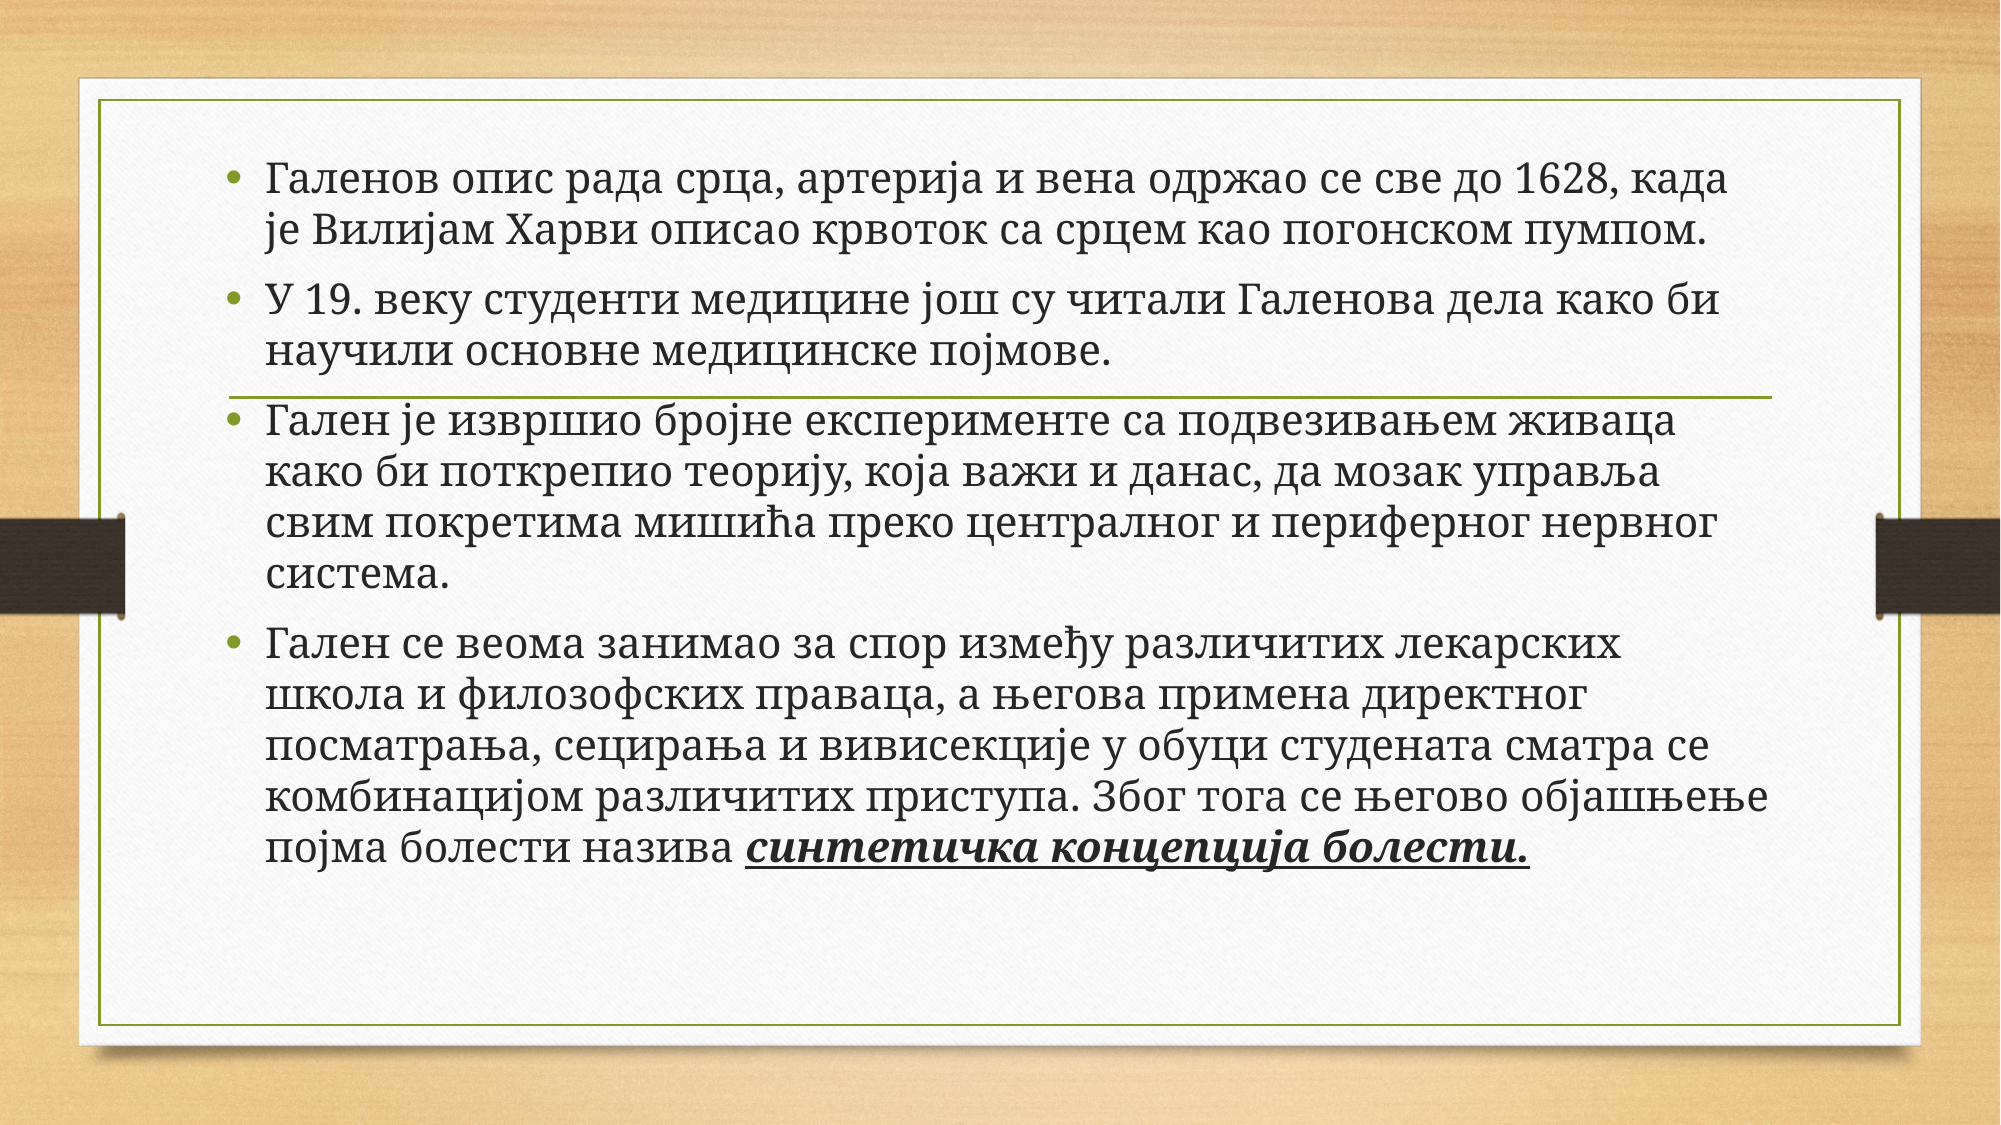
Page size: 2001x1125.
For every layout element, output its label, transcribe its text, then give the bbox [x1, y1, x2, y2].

picture [0, 0, 2001, 1125]
list Галенов опис рада срца, артерија и вена одржао се све до 1628, када је Вилијам Харви описао крвоток са срцем као погонском пумпом. У 19. веку студенти медицине још су читали Галенова дела како би научили основне медицинске појмове. Гален је извршио бројне експерименте са подвезивањем живаца како би поткрепио теорију, која важи и данас, да мозак управља свим покретима мишића преко централног и периферног нервног система. Гален се веома занимао за спор између различитих лекарских школа и филозофских праваца, а његова примена директног посматрања, сецирања и вивисекције у обуци студената сматра се комбинацијом различитих приступа. Због тога се његово објашњење појма болести назива синтетичка концепција болести. [210, 143, 1786, 932]
